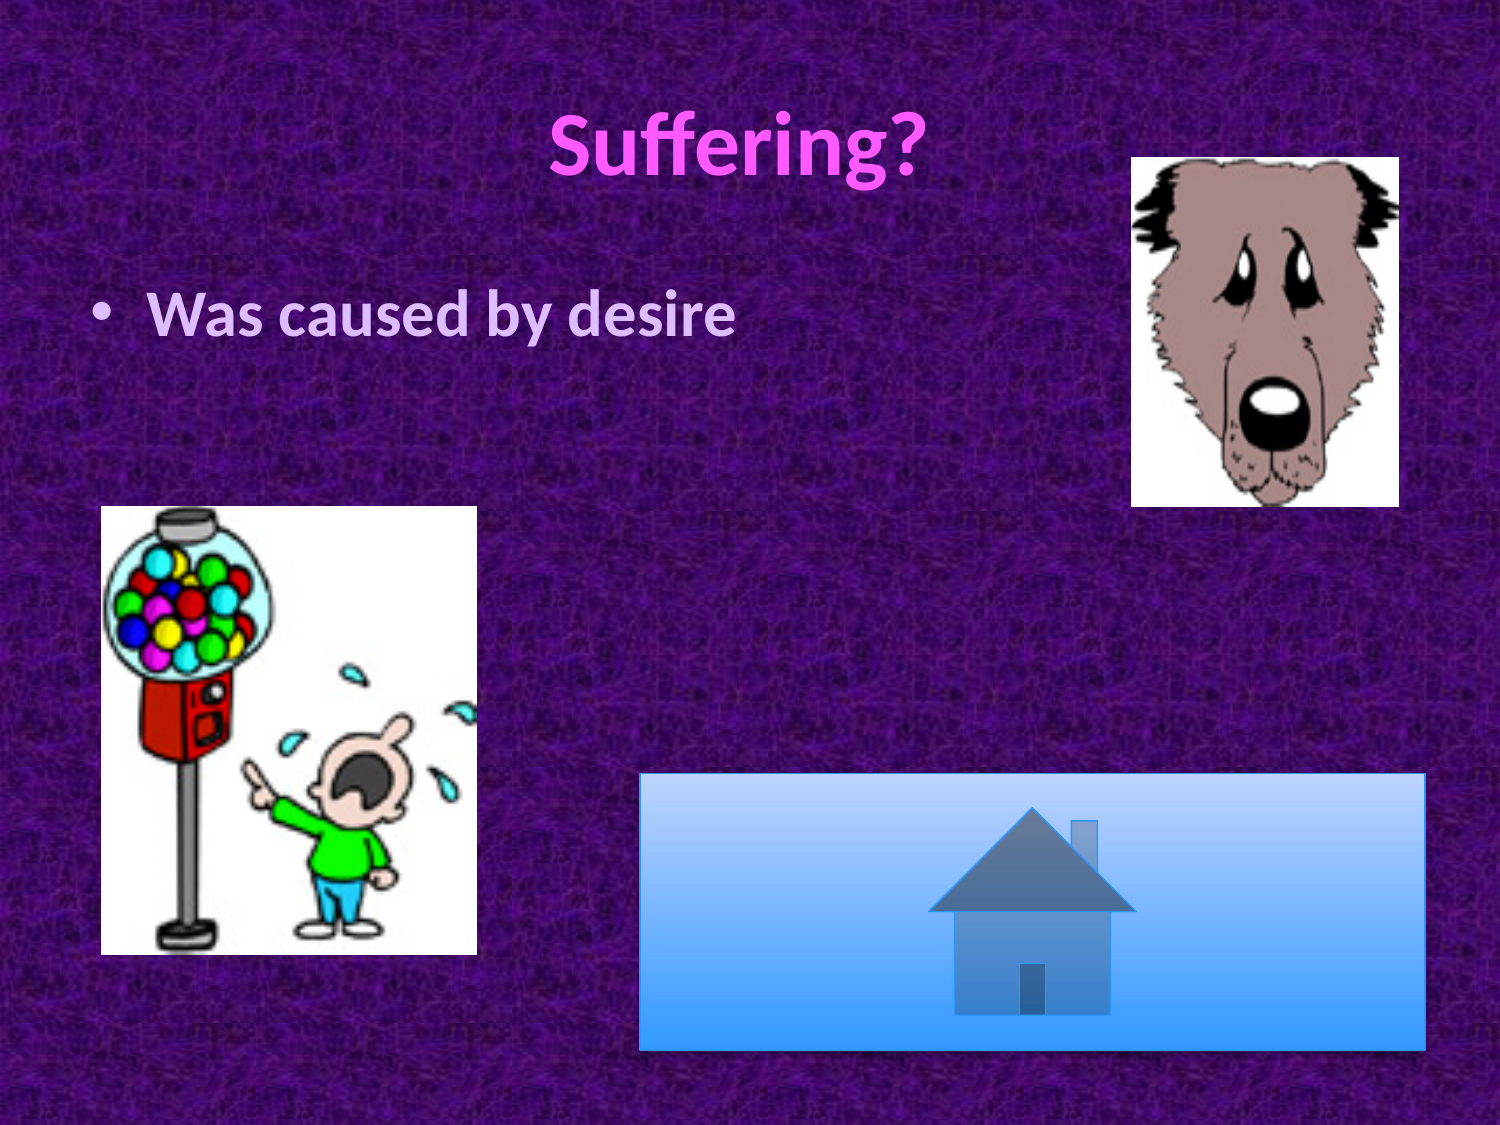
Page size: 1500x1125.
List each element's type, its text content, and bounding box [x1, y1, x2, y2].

text_box [639, 773, 1426, 1051]
list Was caused by desire [75, 262, 1425, 1005]
picture [0, 0, 1500, 1125]
title Suffering? [75, 45, 1425, 233]
